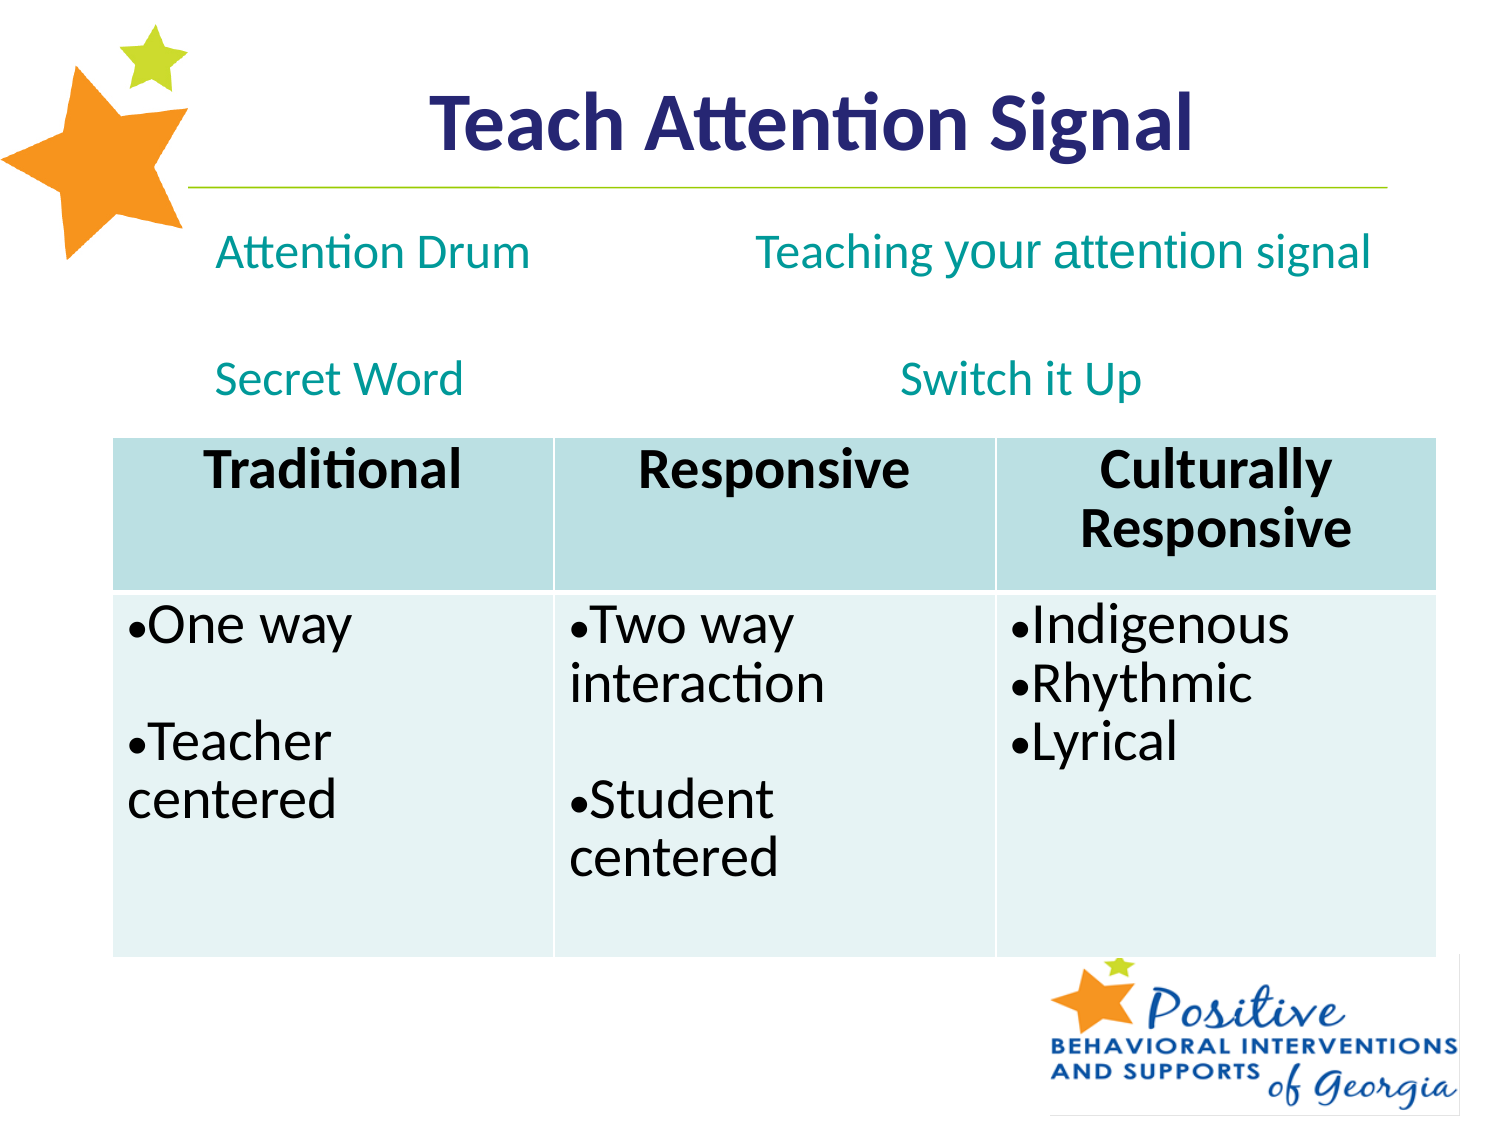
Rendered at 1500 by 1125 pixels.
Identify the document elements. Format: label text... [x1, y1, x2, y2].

table_header Traditional [113, 438, 553, 590]
text_box Secret Word [199, 337, 480, 413]
table_cell Indigenous Rhythmic Lyrical [997, 595, 1436, 957]
table_header Culturally Responsive [997, 438, 1436, 590]
picture [1050, 954, 1461, 1117]
text_box Teaching your attention signal [740, 211, 1388, 287]
table_header Responsive [555, 438, 995, 590]
text_box Attention Drum [200, 211, 547, 287]
text_box Teach Attention Signal [237, 0, 1388, 175]
picture [0, 24, 188, 260]
text_box Switch it Up [885, 337, 1158, 413]
table_cell Two way interaction Student centered [555, 595, 995, 957]
table_cell One way Teacher centered [113, 595, 553, 957]
